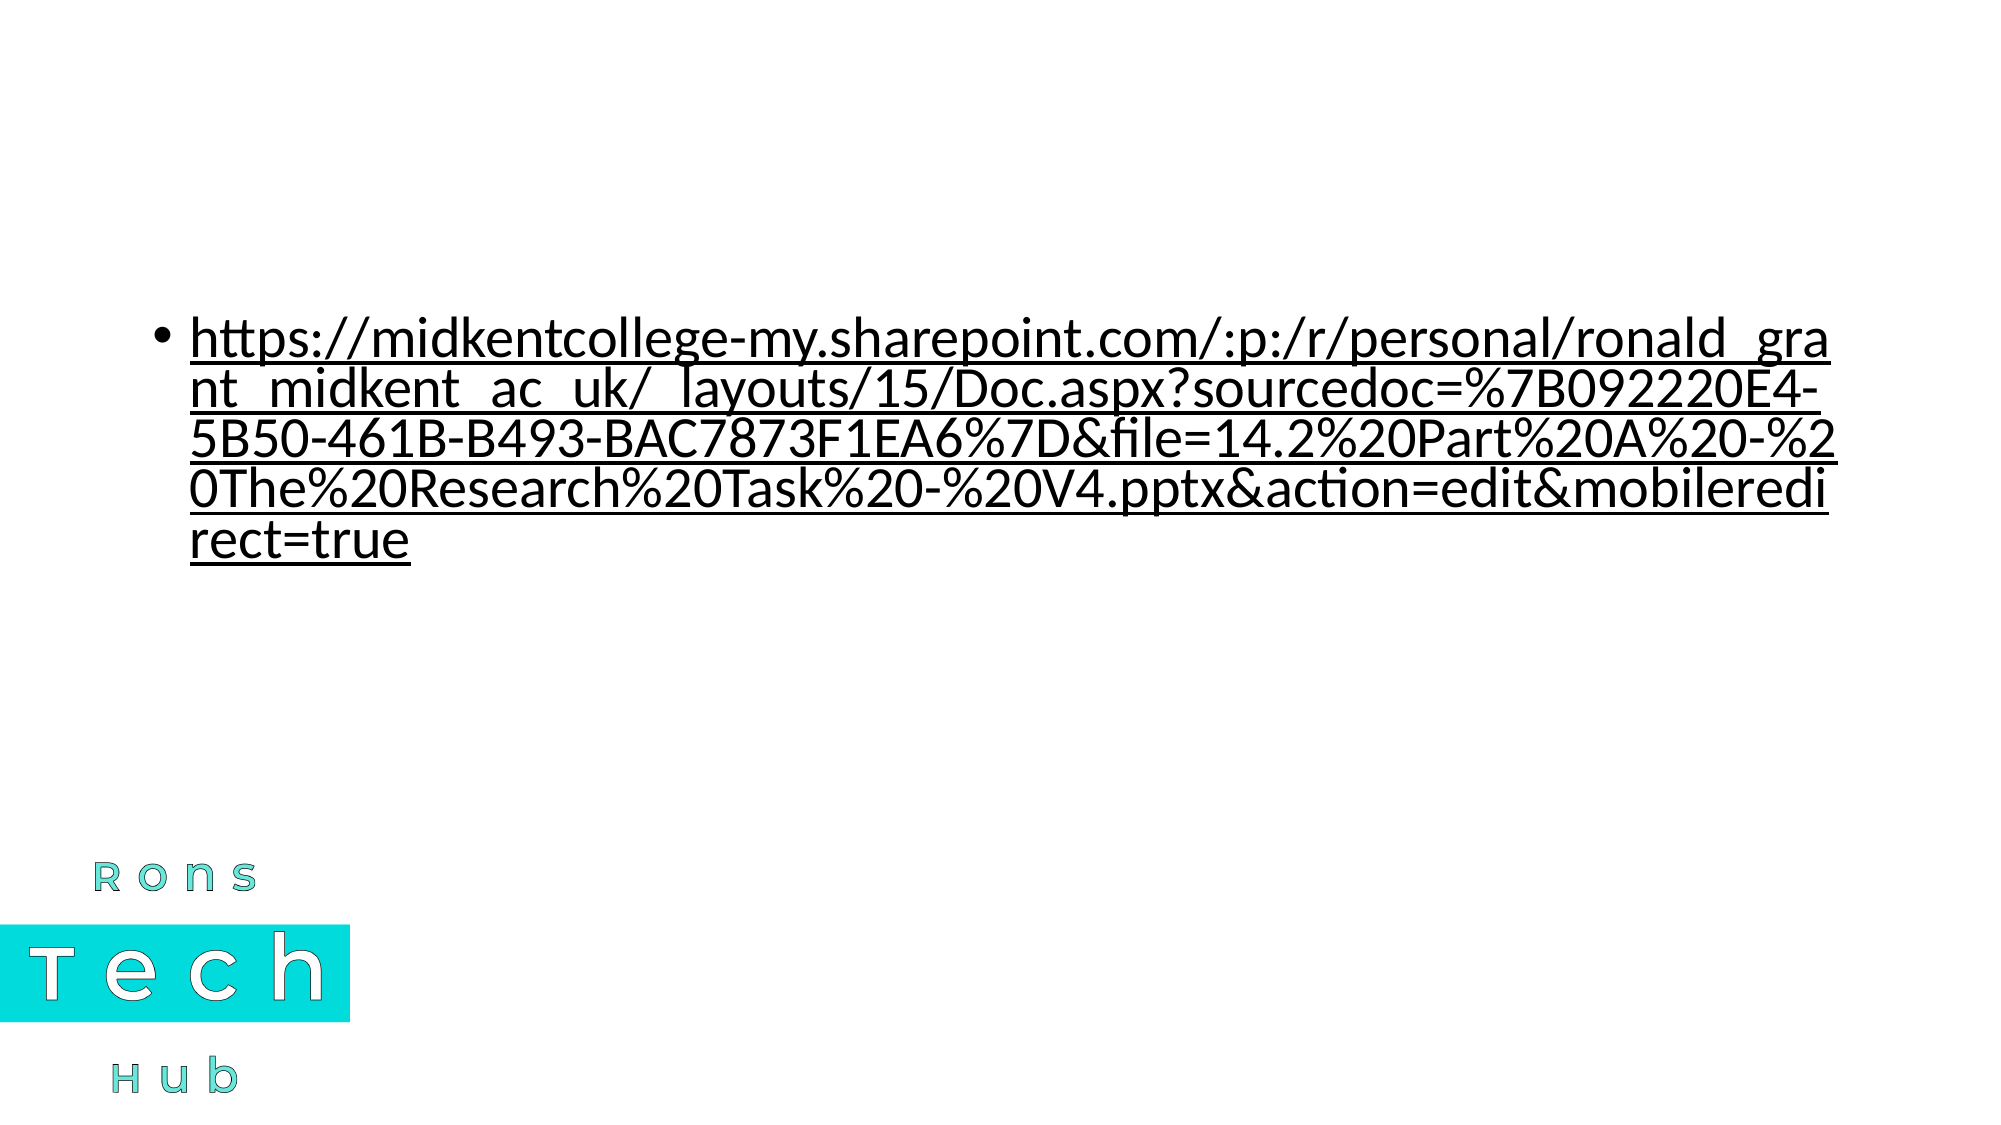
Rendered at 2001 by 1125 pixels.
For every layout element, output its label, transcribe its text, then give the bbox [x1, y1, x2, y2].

picture [0, 794, 350, 1125]
list https://midkentcollege-my.sharepoint.com/:p:/r/personal/ronald_grant_midkent_ac_uk/_layouts/15/Doc.aspx?sourcedoc=%7B092220E4-5B50-461B-B493-BAC7873F1EA6%7D&file=14.2%20Part%20A%20-%20The%20Research%20Task%20-%20V4.pptx&action=edit&mobileredirect=true [137, 299, 1863, 1014]
